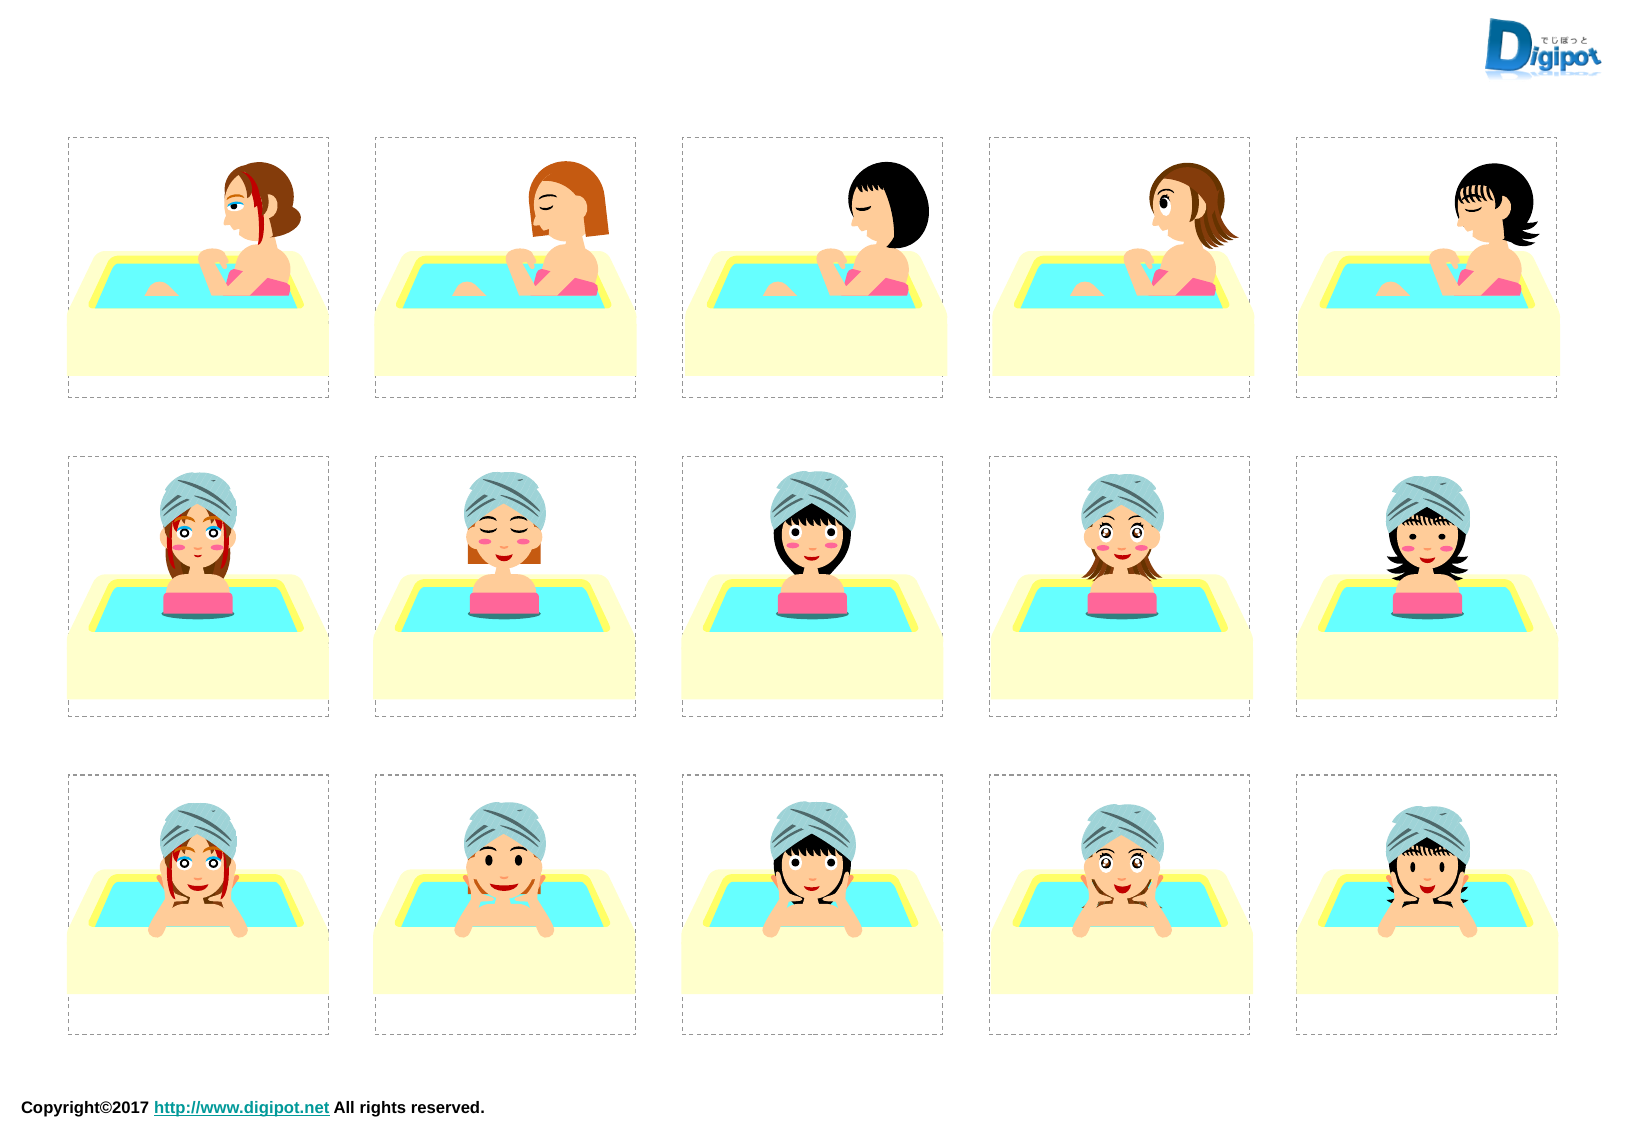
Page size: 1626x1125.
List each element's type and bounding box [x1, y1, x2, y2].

text_box [990, 808, 1254, 995]
text_box [374, 160, 637, 377]
text_box [684, 161, 948, 377]
text_box [990, 478, 1254, 700]
text_box [1296, 480, 1559, 700]
text_box [1297, 162, 1561, 377]
text_box [66, 805, 330, 995]
text_box [681, 805, 944, 995]
picture [1485, 18, 1602, 82]
text_box [372, 805, 636, 995]
text_box [66, 475, 330, 700]
text_box [1296, 810, 1559, 995]
text_box [372, 475, 636, 700]
text_box [681, 475, 944, 700]
text_box [992, 149, 1255, 377]
text_box [66, 161, 330, 377]
